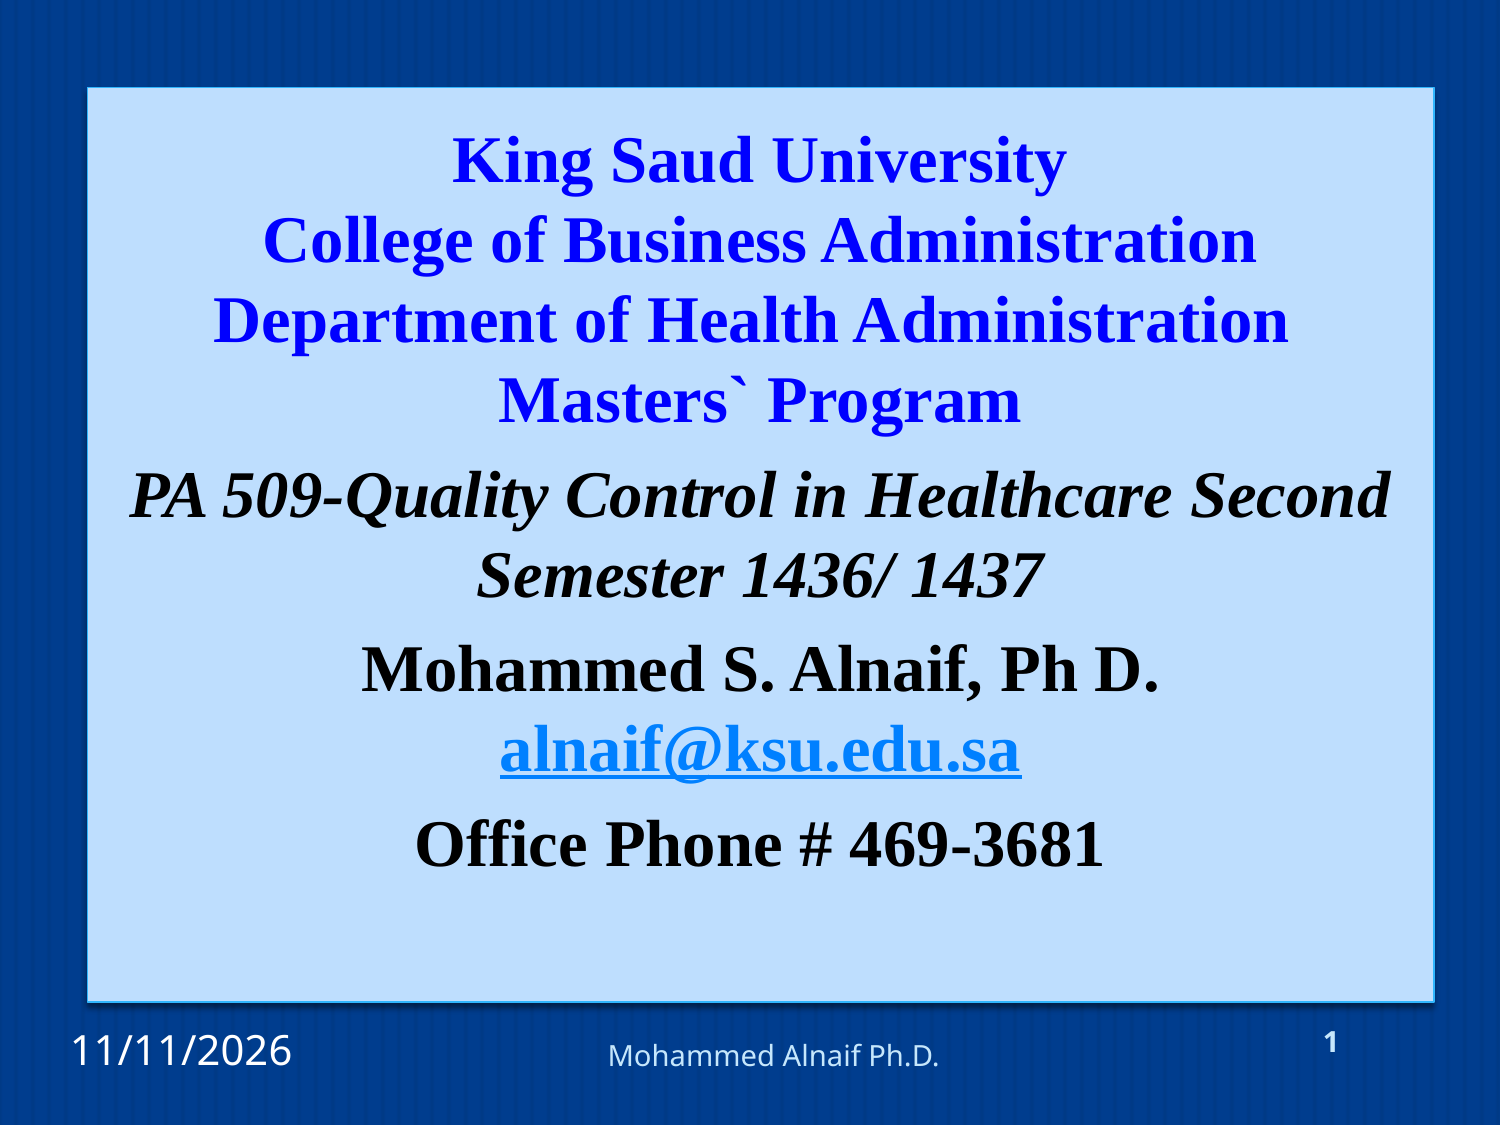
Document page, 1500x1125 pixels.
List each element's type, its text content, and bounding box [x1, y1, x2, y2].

slide_number 1 [1262, 1012, 1400, 1075]
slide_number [12, 995, 350, 1108]
footer Mohammed Alnaif Ph.D. [487, 1025, 955, 1085]
subtitle King Saud University College of Business Administration Department of Health Administration Masters` Program PA 509-Quality Control in Healthcare Second Semester 1436/ 1437 Mohammed S. Alnaif, Ph D. alnaif@ksu.edu.sa Office Phone # 469-3681 [87, 87, 1435, 1003]
